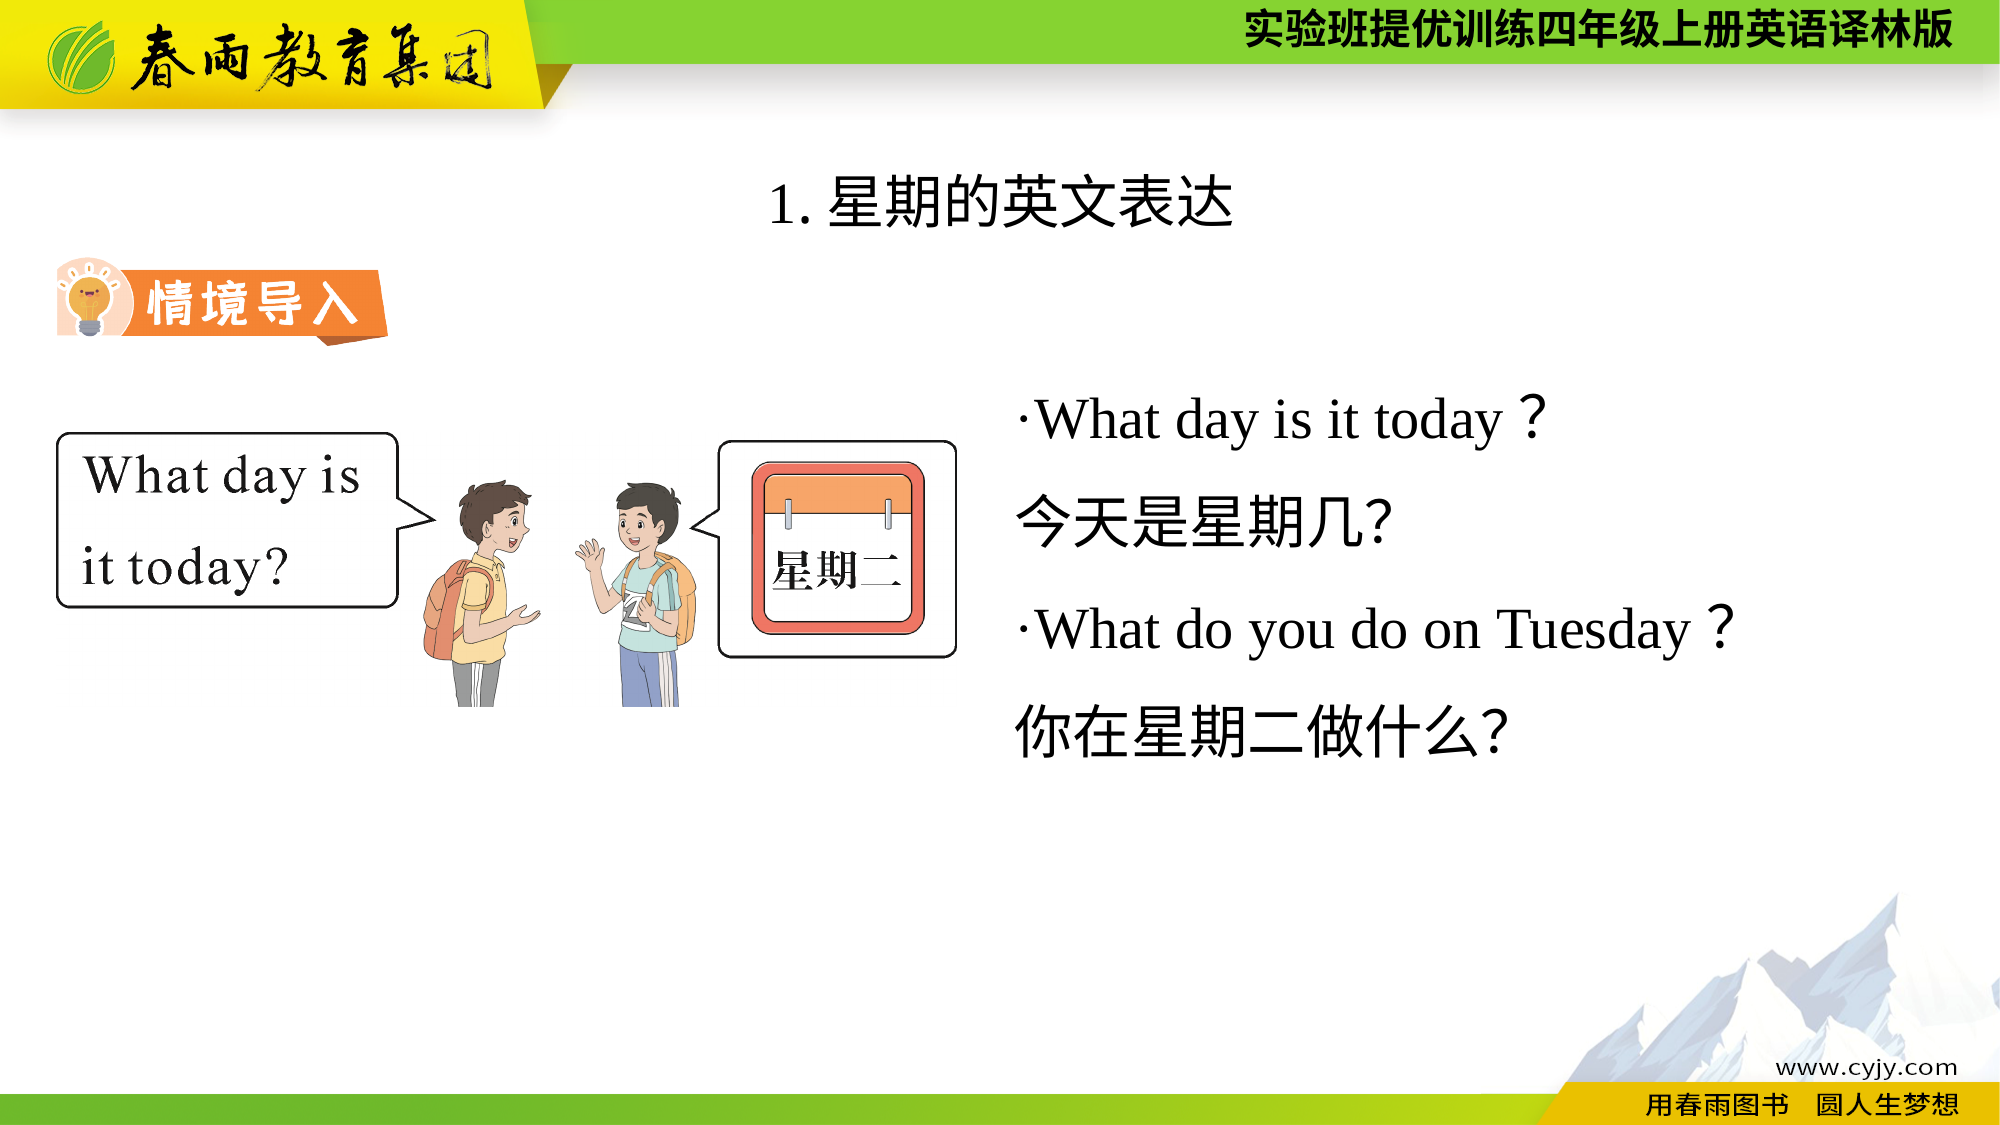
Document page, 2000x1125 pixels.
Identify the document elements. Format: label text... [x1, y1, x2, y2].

picture [0, 0, 2000, 1125]
text_box ·What day is it today？ 今天是星期几？ ·What do you do on Tuesday？ 你在星期二做什么？ [999, 338, 1944, 773]
list 1.星期的英文表达 [59, 122, 1944, 231]
